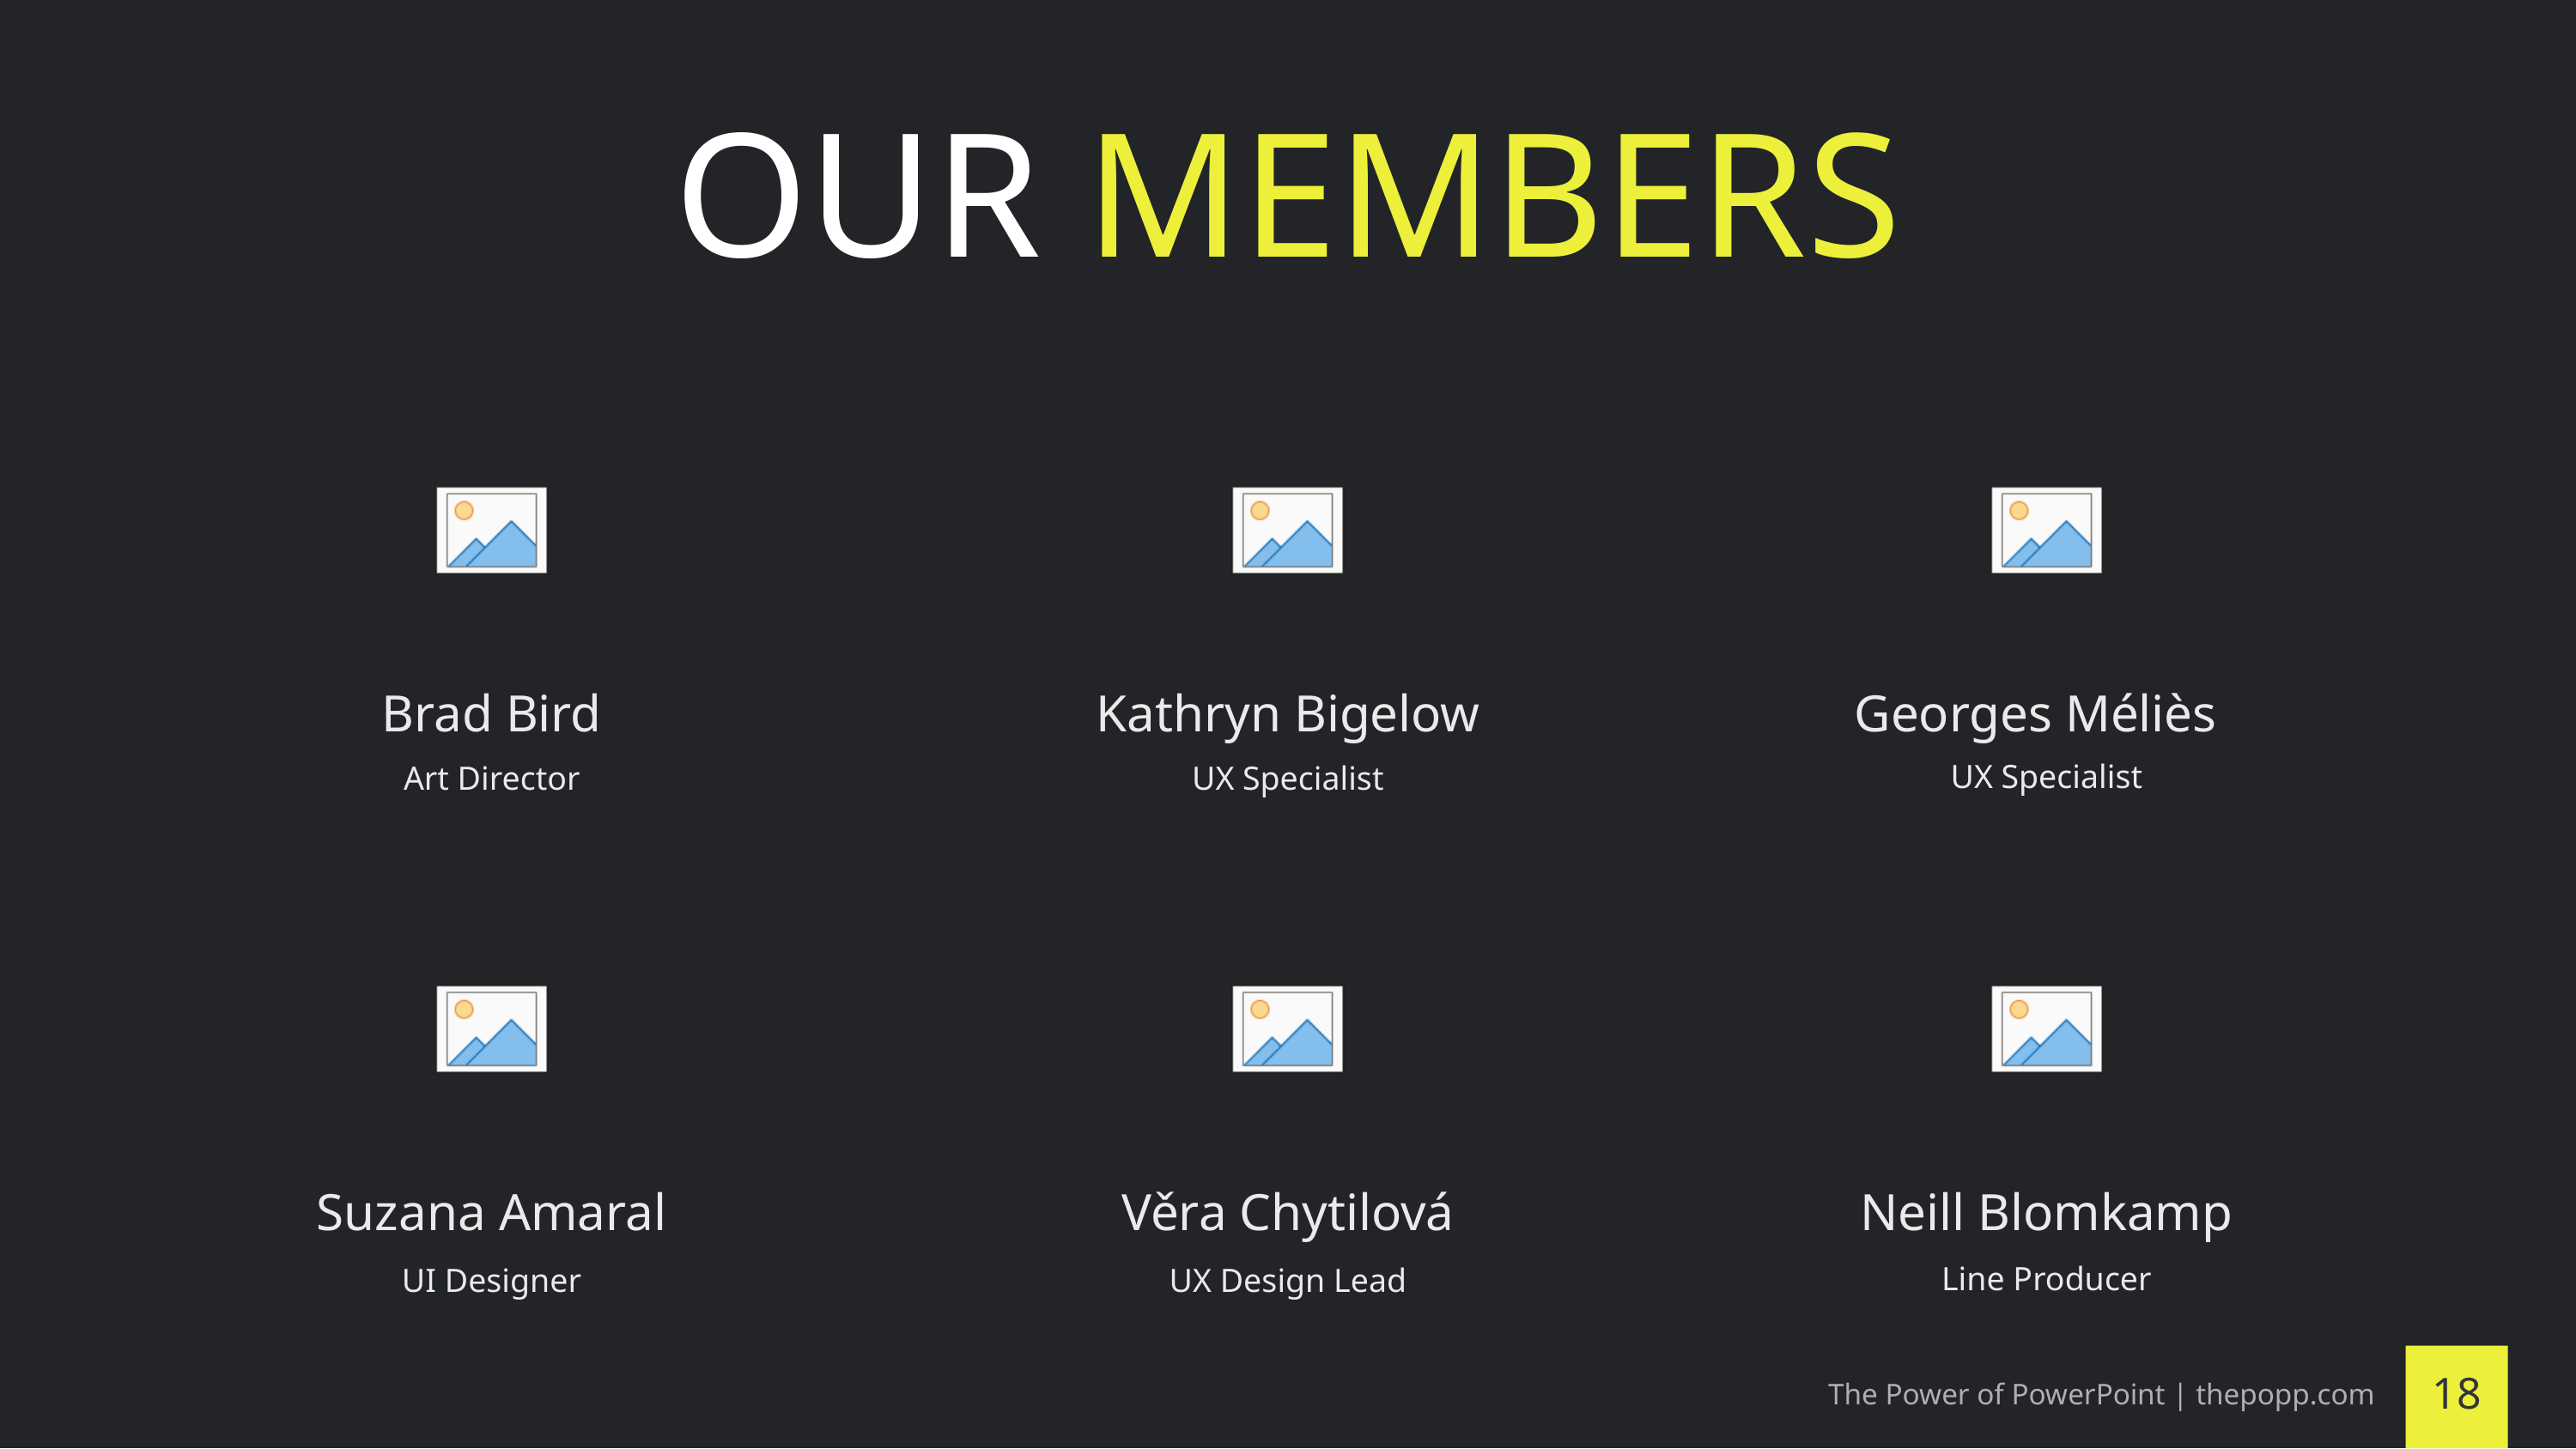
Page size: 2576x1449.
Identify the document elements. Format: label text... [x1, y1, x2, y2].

slide_number 18 [2404, 1356, 2509, 1434]
list Georges Méliès [1780, 713, 2291, 737]
picture [997, 846, 1578, 1212]
list Věra Chytilová [1033, 1212, 1543, 1242]
list Art Director [201, 739, 782, 809]
list Neill Blomkamp [1791, 1212, 2302, 1240]
picture [201, 348, 782, 713]
list Kathryn Bigelow [1033, 713, 1543, 739]
list Line Producer [1756, 1240, 2337, 1310]
list UX Design Lead [998, 1242, 1578, 1312]
list UX Specialist [998, 739, 1578, 809]
list Suzana Amaral [236, 1212, 747, 1242]
list UX Specialist [1756, 737, 2337, 807]
picture [1756, 348, 2337, 713]
picture [1756, 846, 2337, 1212]
footer The Power of PowerPoint | thepopp.com [1519, 1356, 2389, 1434]
list UI Designer [201, 1242, 782, 1312]
title OUR MEMBERS [109, 75, 2467, 302]
picture [997, 348, 1578, 713]
picture [201, 846, 782, 1212]
list Brad Bird [236, 713, 747, 739]
